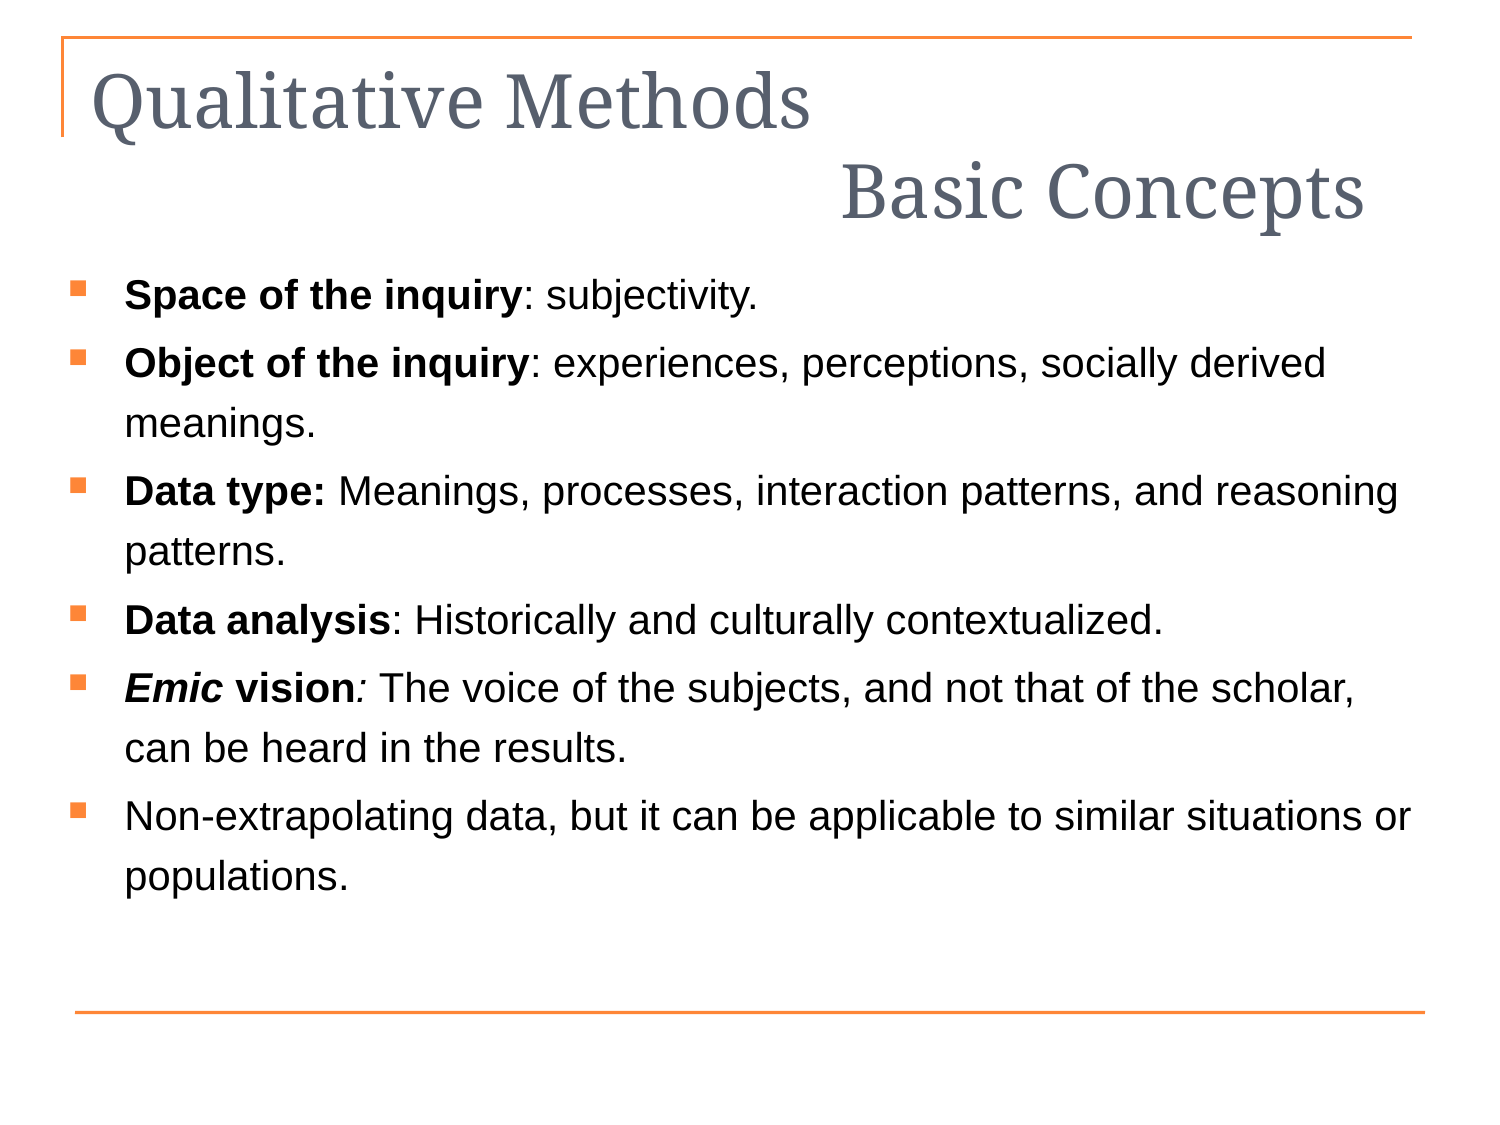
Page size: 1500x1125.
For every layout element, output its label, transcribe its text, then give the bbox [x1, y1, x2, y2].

list Space of the inquiry: subjectivity. Object of the inquiry: experiences, perceptions, socially derived meanings. Data type: Meanings, processes, interaction patterns, and reasoning patterns. Data analysis: Historically and culturally contextualized. Emic vision: The voice of the subjects, and not that of the scholar, can be heard in the results. Non-extrapolating data, but it can be applicable to similar situations or populations. [53, 249, 1447, 976]
title Qualitative Methods Basic Concepts [75, 45, 1425, 209]
